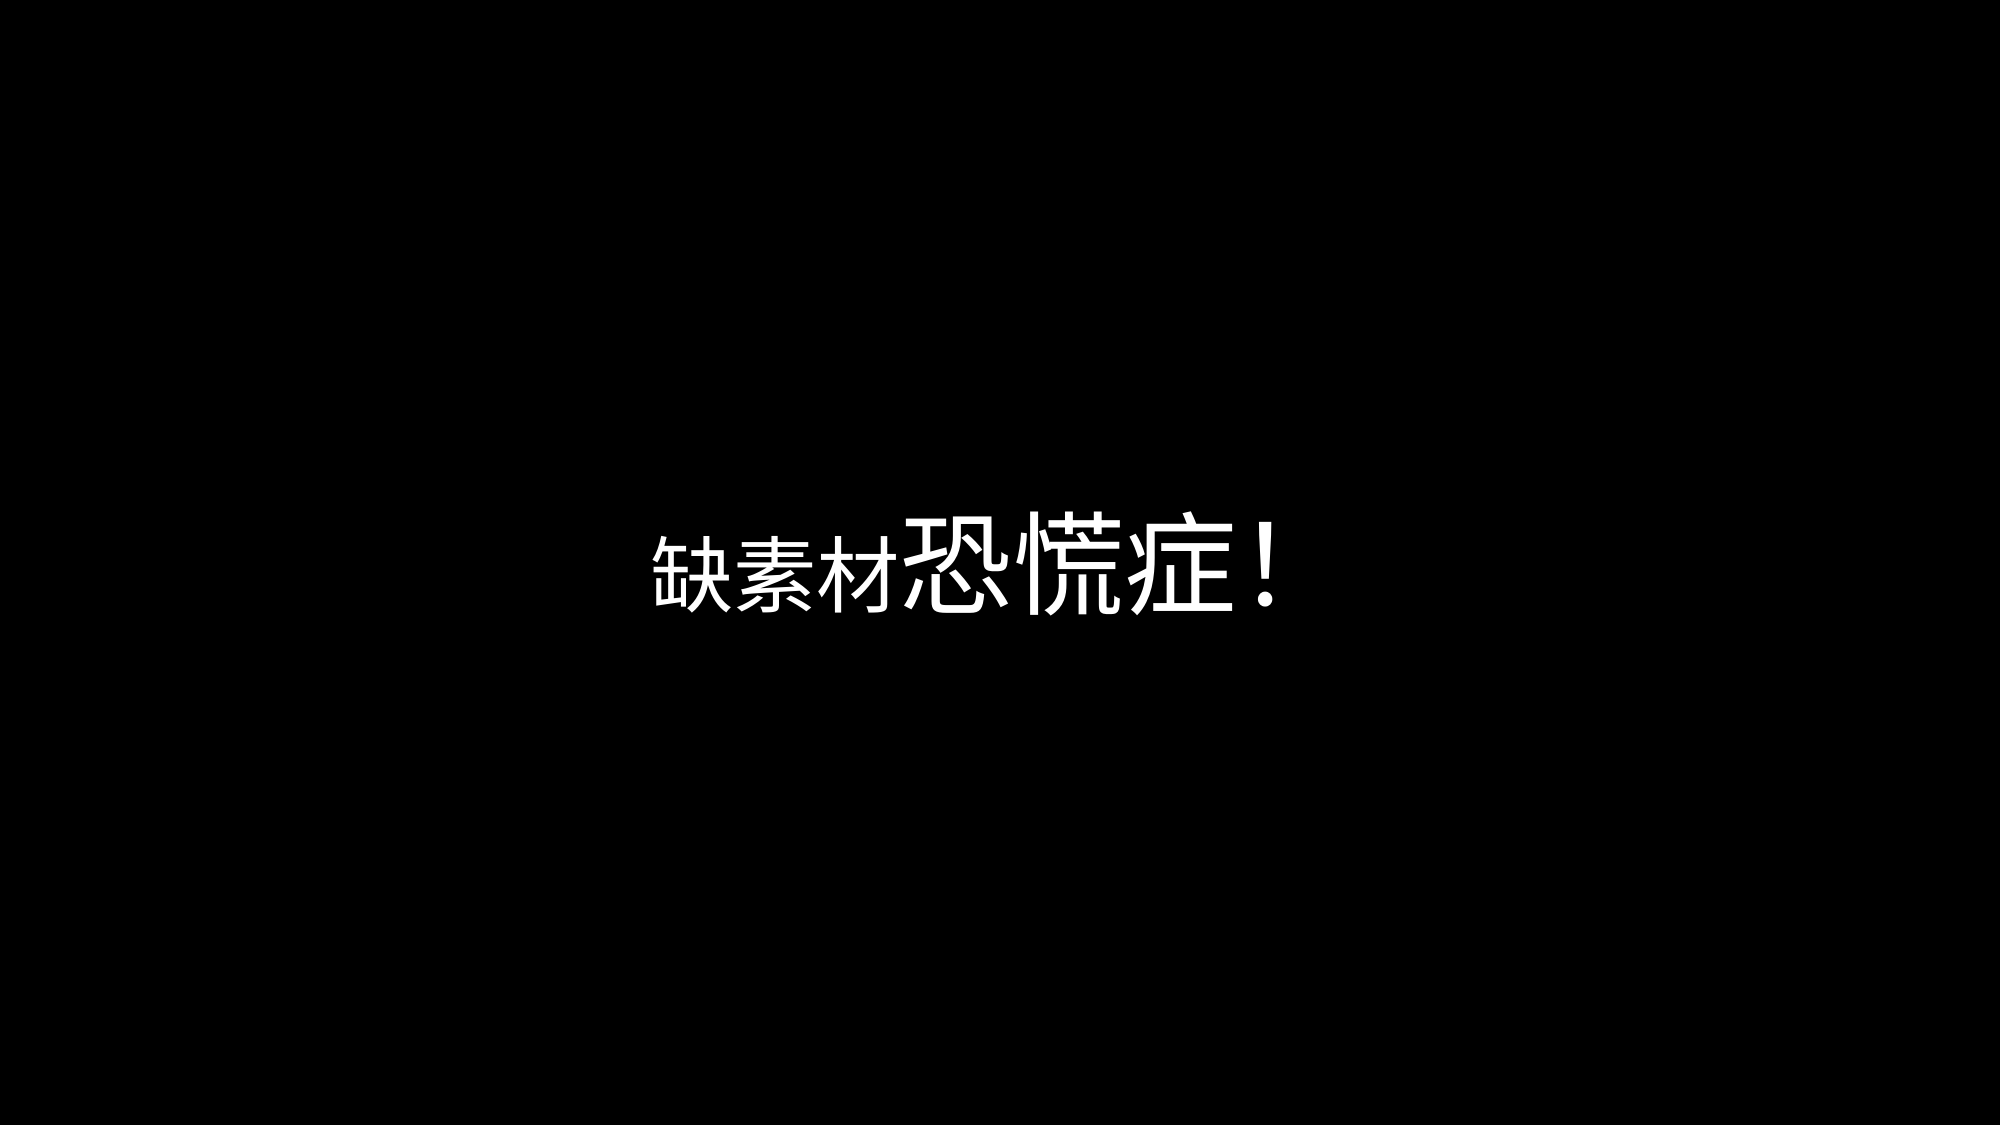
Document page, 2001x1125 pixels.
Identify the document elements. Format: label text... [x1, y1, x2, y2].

text_box 缺素材恐慌症！ [500, 486, 1500, 637]
